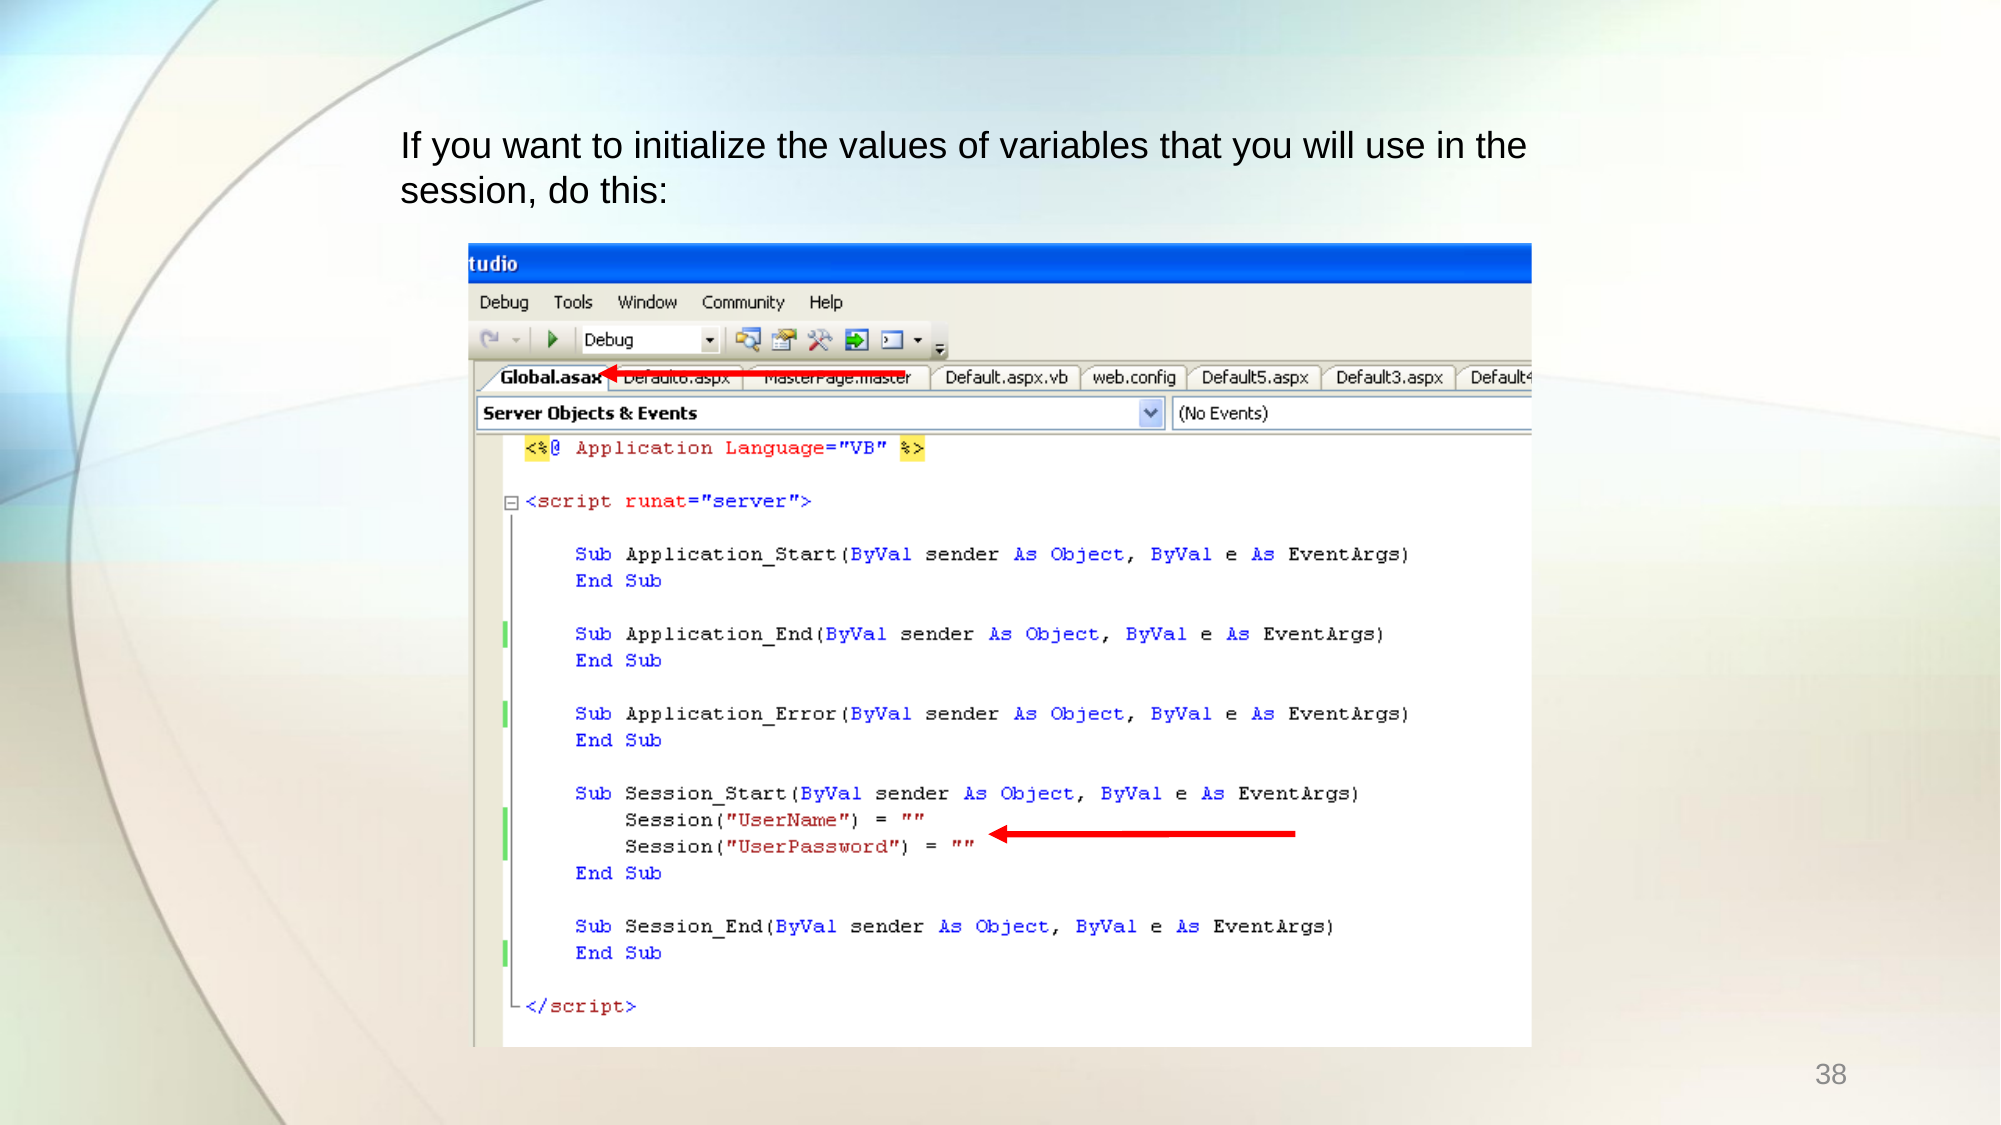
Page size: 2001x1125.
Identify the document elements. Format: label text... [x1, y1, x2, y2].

text_box If you want to initialize the values of variables that you will use in the session, do this: [385, 113, 1615, 219]
slide_number 38 [1325, 1042, 1863, 1103]
picture [0, 0, 2001, 1125]
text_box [468, 243, 1532, 1047]
